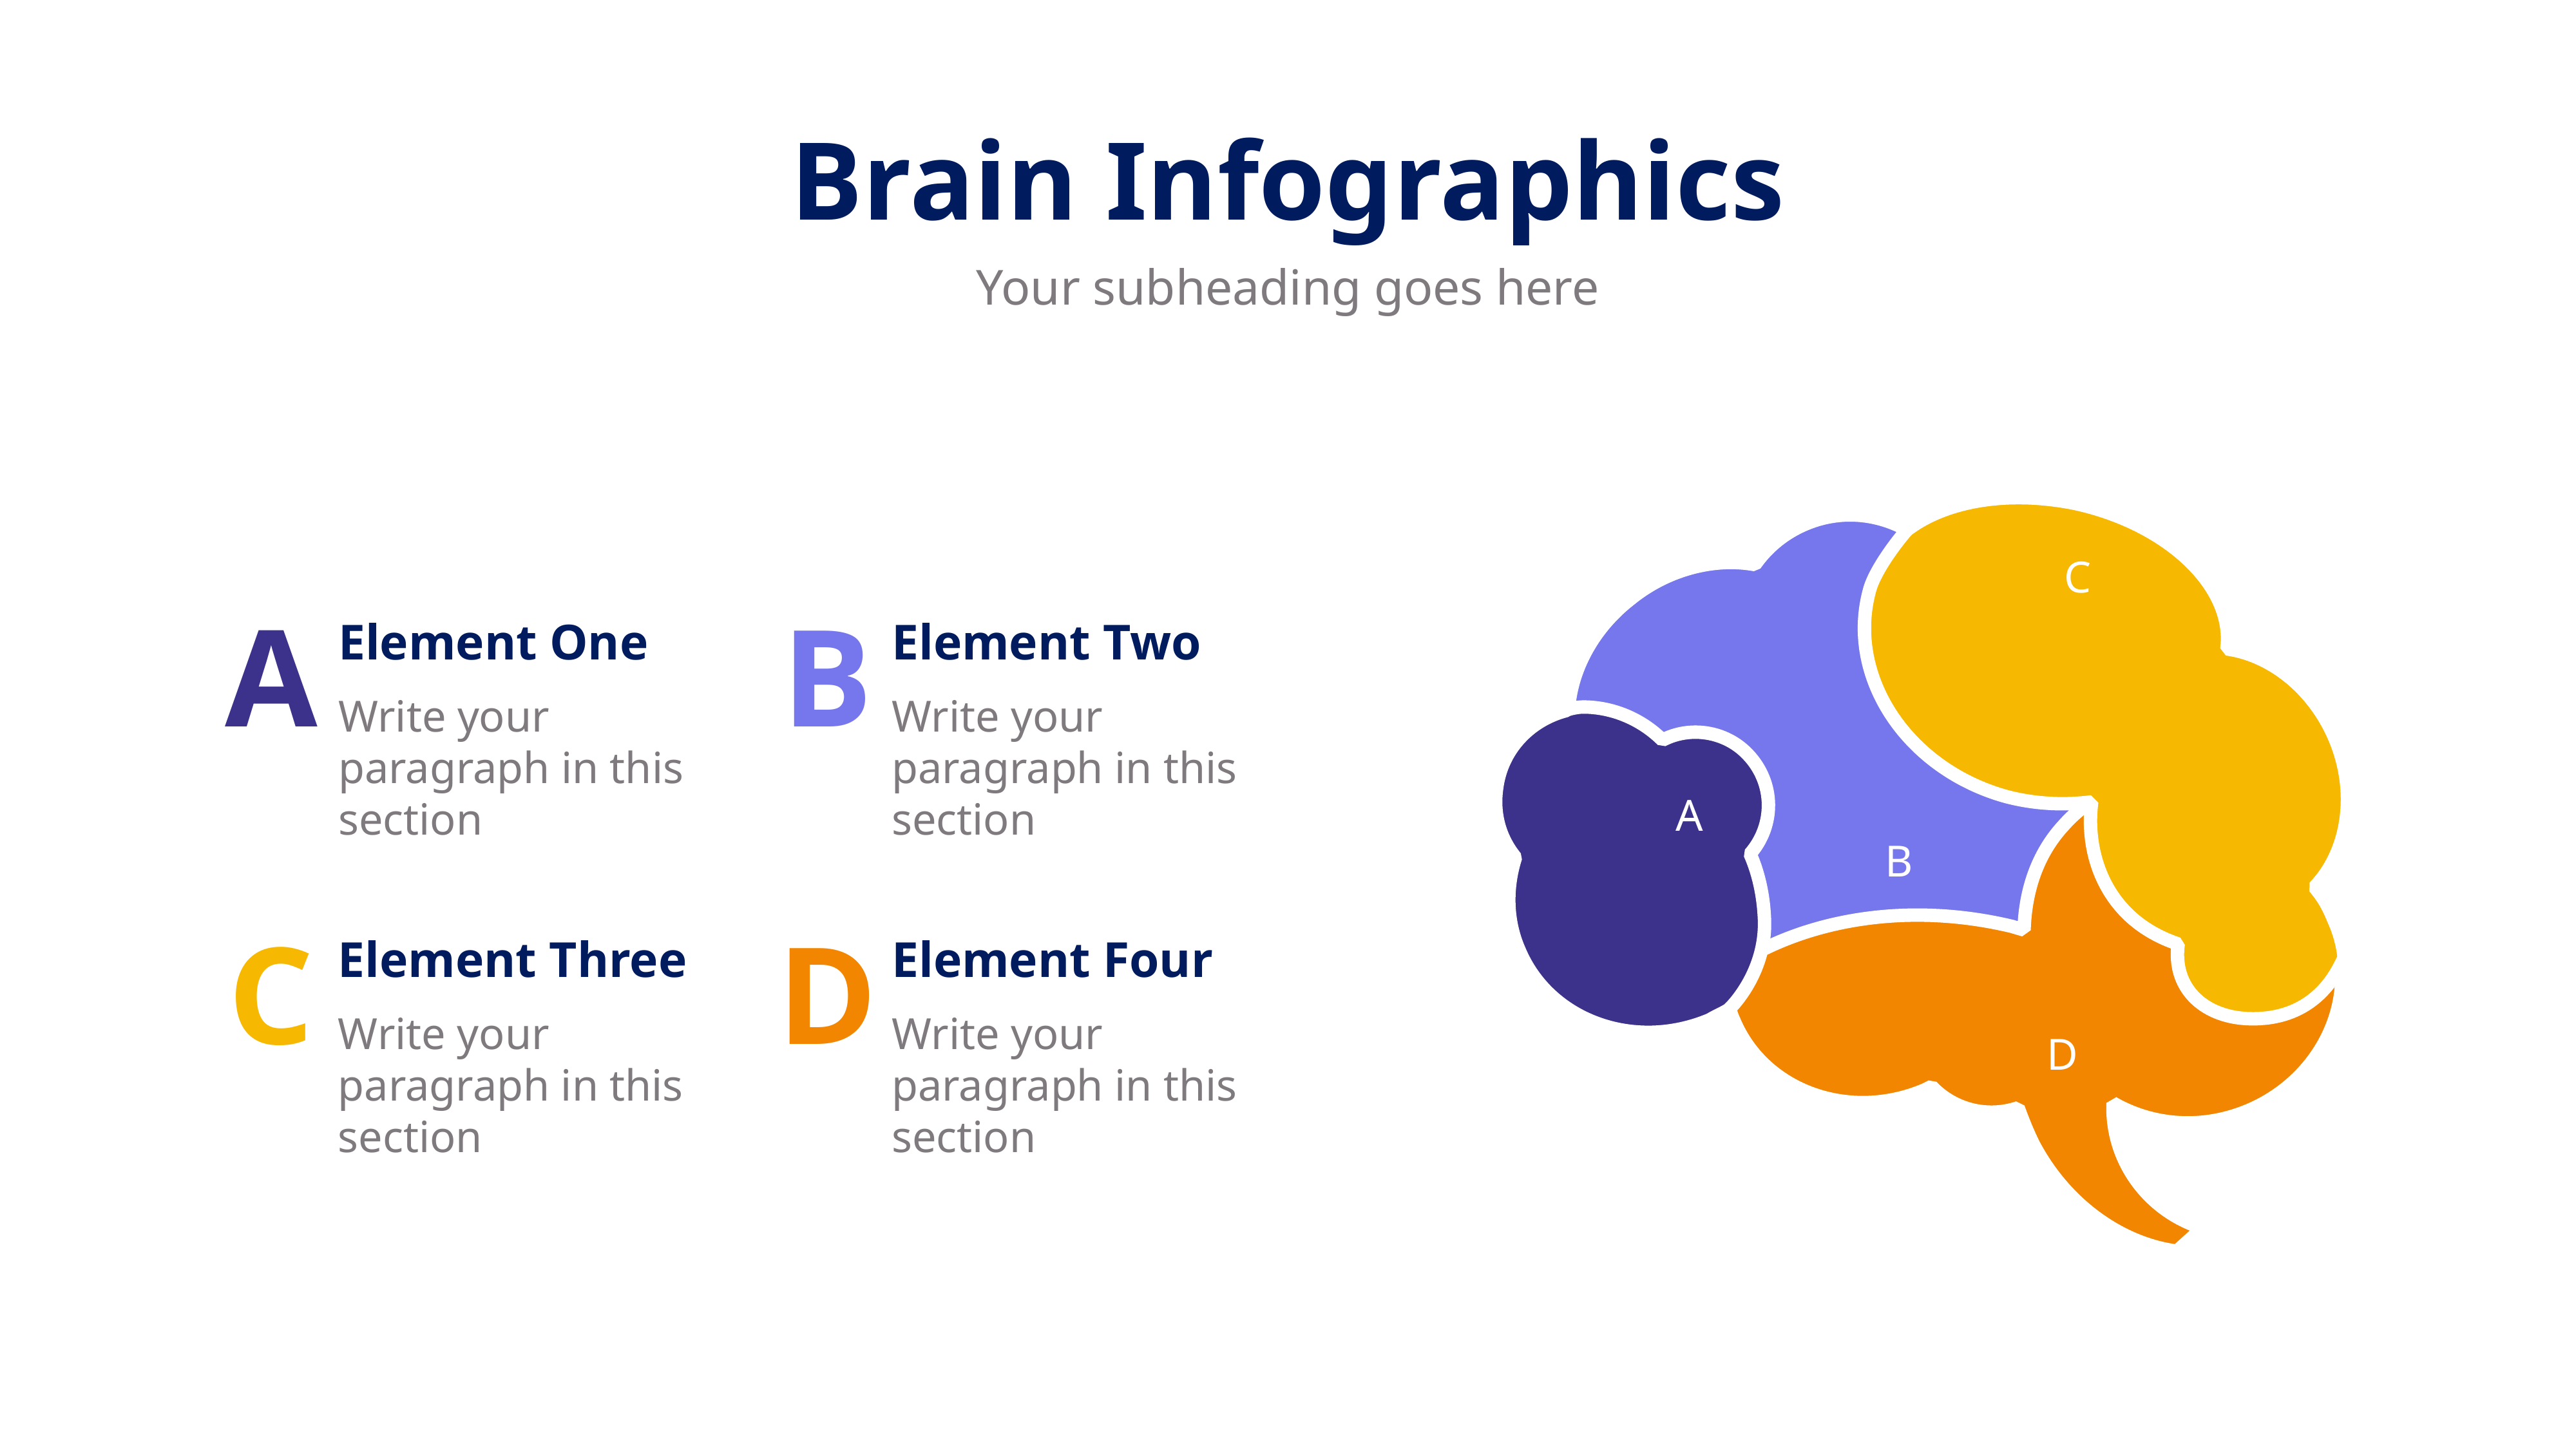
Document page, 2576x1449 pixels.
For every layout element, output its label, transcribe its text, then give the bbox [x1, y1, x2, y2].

text_box Write your paragraph in this section [882, 684, 1317, 849]
text_box [1509, 500, 2088, 949]
text_box B [772, 588, 883, 759]
text_box A [1666, 783, 1713, 845]
text_box Your subheading goes here [281, 251, 2295, 319]
text_box [2114, 1121, 2202, 1226]
text_box C [2054, 545, 2101, 607]
text_box [1495, 706, 1769, 1033]
text_box Write your paragraph in this section [329, 1001, 763, 1166]
text_box [1688, 802, 2342, 1251]
text_box D [2037, 1022, 2088, 1083]
text_box A [215, 588, 327, 759]
text_box D [768, 905, 887, 1076]
text_box Element Two [882, 607, 1262, 675]
text_box Element Four [882, 923, 1262, 992]
text_box Element Three [329, 923, 708, 992]
text_box Brain Infographics [781, 108, 1795, 247]
text_box Element One [329, 607, 763, 675]
text_box [1864, 497, 2348, 1019]
text_box B [1875, 829, 1923, 890]
text_box Write your paragraph in this section [882, 1001, 1317, 1166]
text_box Write your paragraph in this section [329, 684, 763, 849]
text_box C [218, 905, 324, 1076]
